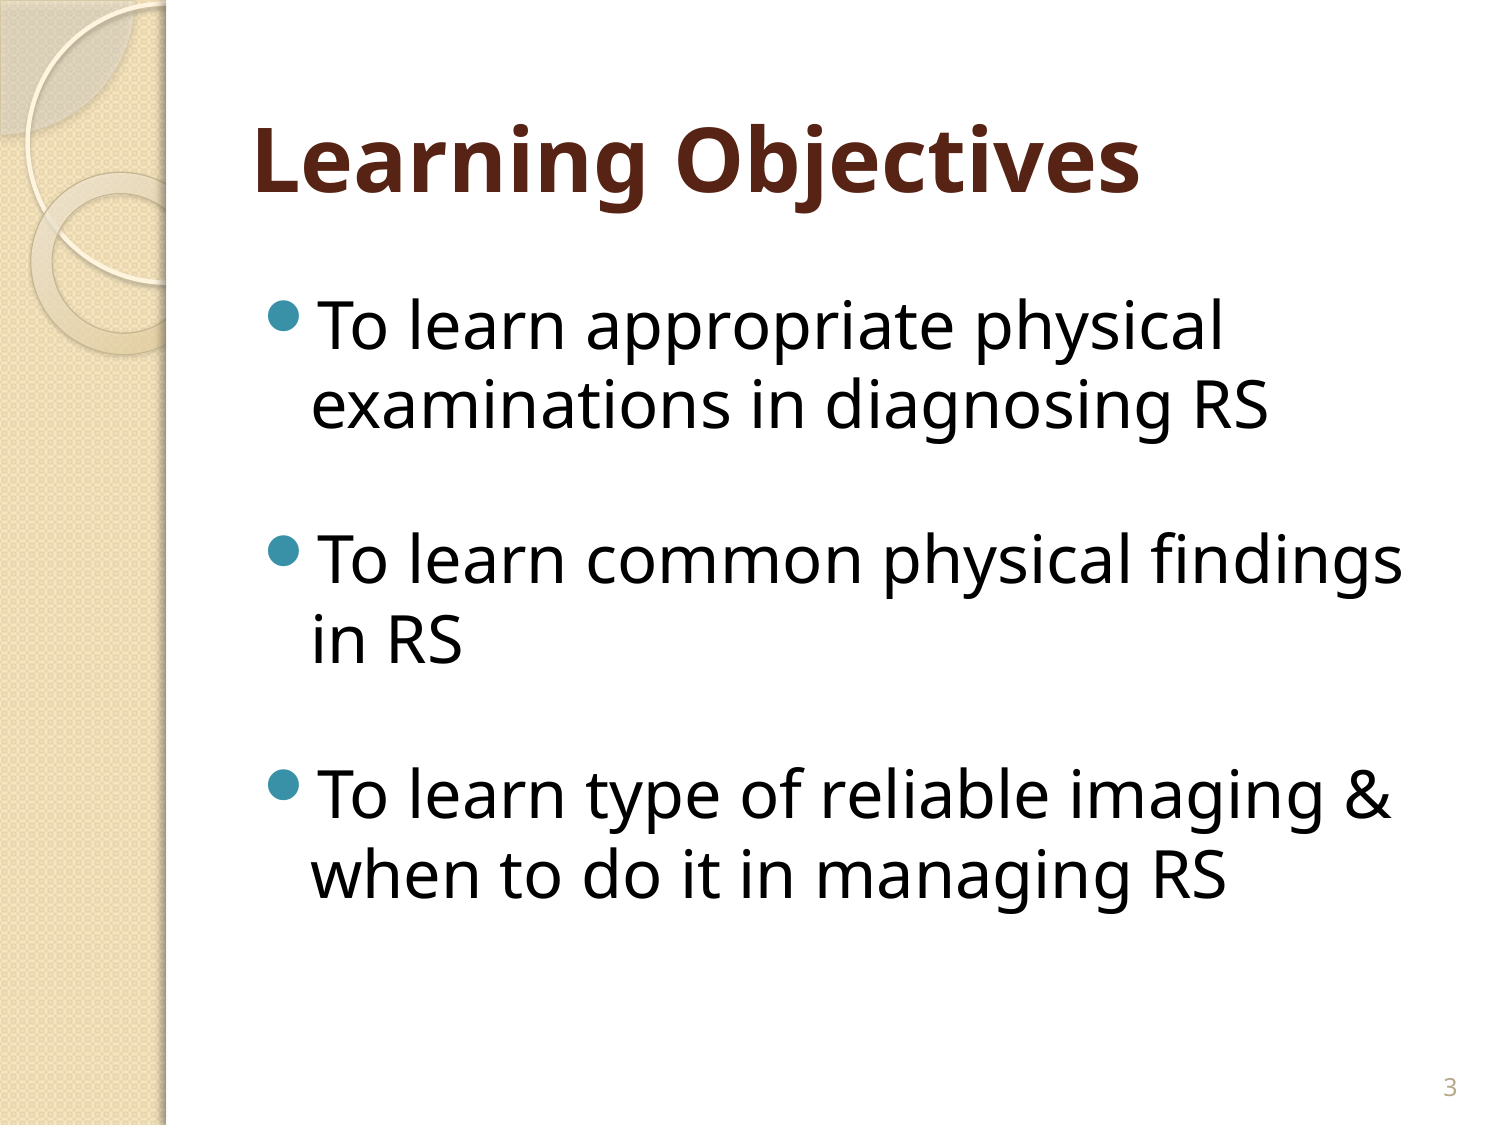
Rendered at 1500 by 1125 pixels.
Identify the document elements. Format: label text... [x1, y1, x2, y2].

list To learn appropriate physical examinations in diagnosing RS To learn common physical findings in RS To learn type of reliable imaging & when to do it in managing RS [235, 275, 1450, 1063]
slide_number 3 [1413, 1034, 1488, 1113]
title Learning Objectives [235, 62, 1466, 250]
